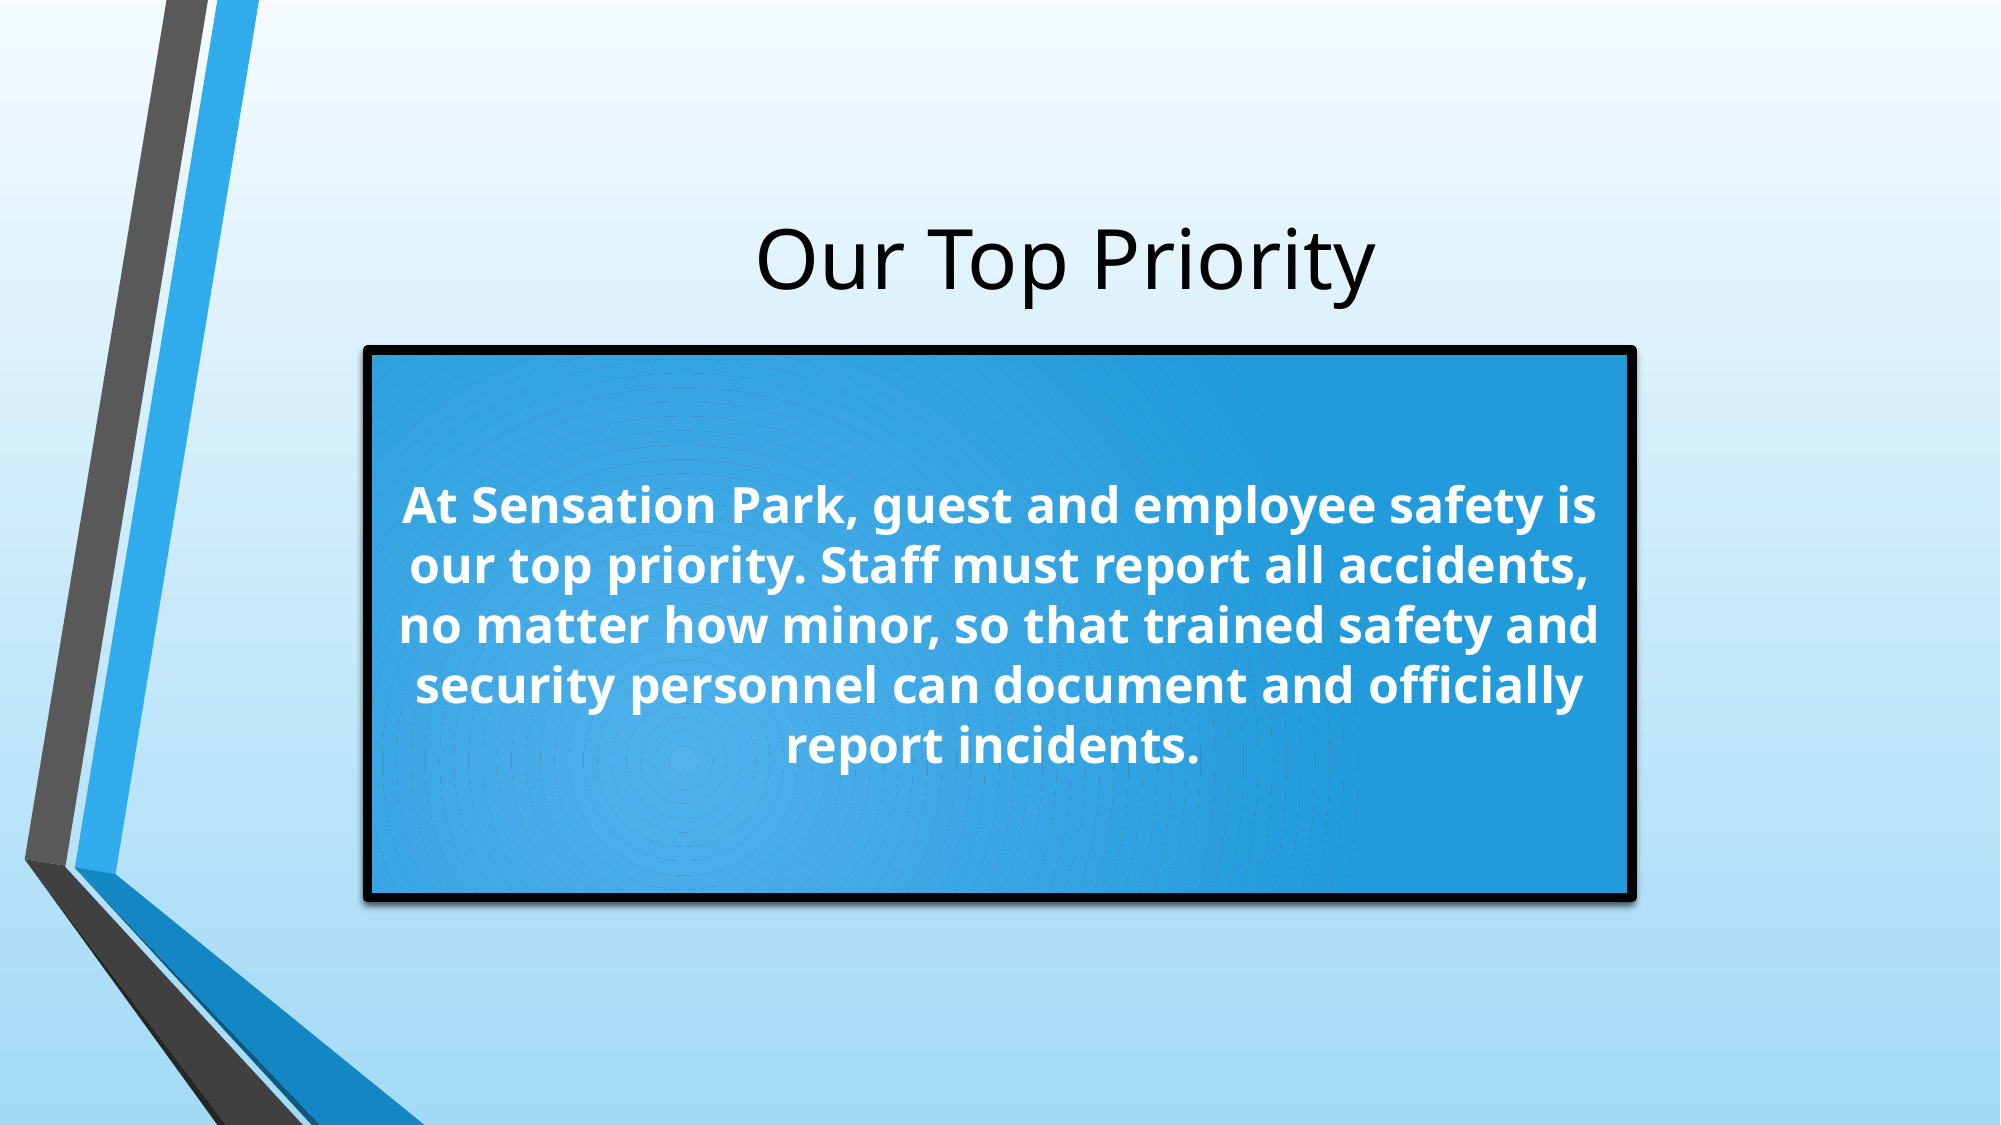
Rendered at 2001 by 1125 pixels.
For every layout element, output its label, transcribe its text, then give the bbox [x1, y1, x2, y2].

title Our Top Priority [243, 112, 1887, 400]
list At Sensation Park, guest and employee safety is our top priority. Staff must report all accidents, no matter how minor, so that trained safety and security personnel can document and officially report incidents. [367, 350, 1633, 898]
